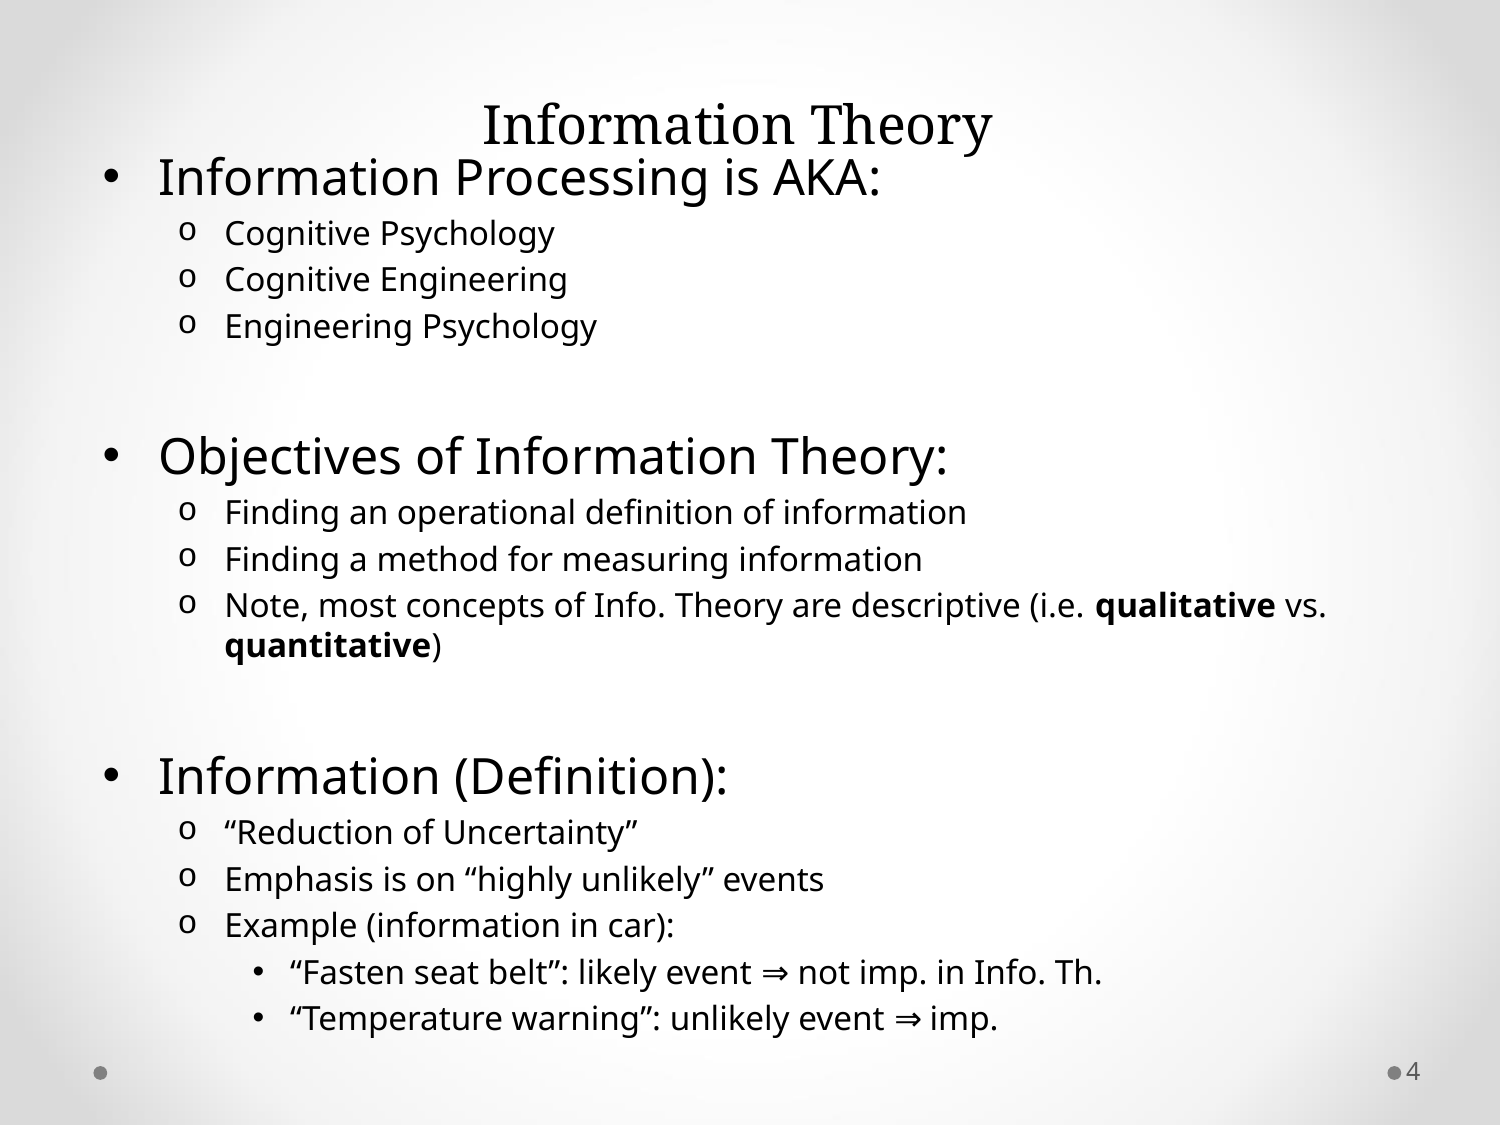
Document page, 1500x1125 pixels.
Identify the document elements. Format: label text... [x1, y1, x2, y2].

picture [0, 0, 1500, 1125]
list Information Processing is AKA: Cognitive Psychology Cognitive Engineering Engineering Psychology Objectives of Information Theory: Finding an operational definition of information Finding a method for measuring information Note, most concepts of Info. Theory are descriptive (i.e. qualitative vs. quantitative) Information (Definition): “Reduction of Uncertainty” Emphasis is on “highly unlikely” events Example (information in car): “Fasten seat belt”: likely event ⇒ not imp. in Info. Th. “Temperature warning”: unlikely event ⇒ imp. [87, 137, 1438, 1113]
slide_number 4 [1401, 1042, 1494, 1103]
title Information Theory [62, 62, 1413, 163]
